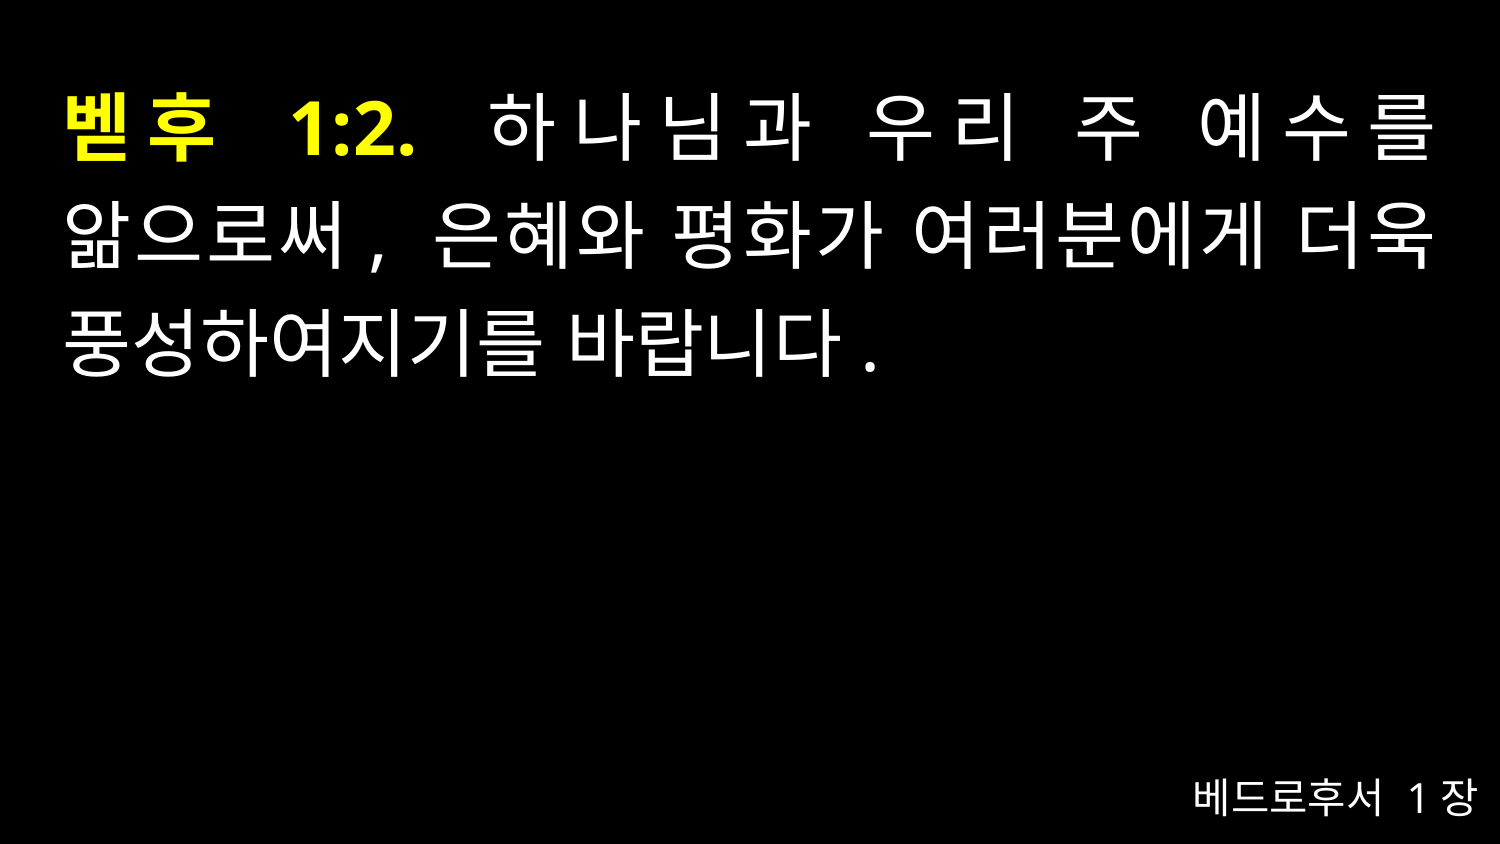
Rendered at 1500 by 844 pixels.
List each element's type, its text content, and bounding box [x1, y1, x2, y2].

subtitle 베드로후서 1장 [916, 770, 1500, 844]
title 벧후 1:2. 하나님과 우리 주 예수를 앎으로써, 은혜와 평화가 여러분에게 더욱 풍성하여지기를 바랍니다. [0, 0, 1500, 844]
